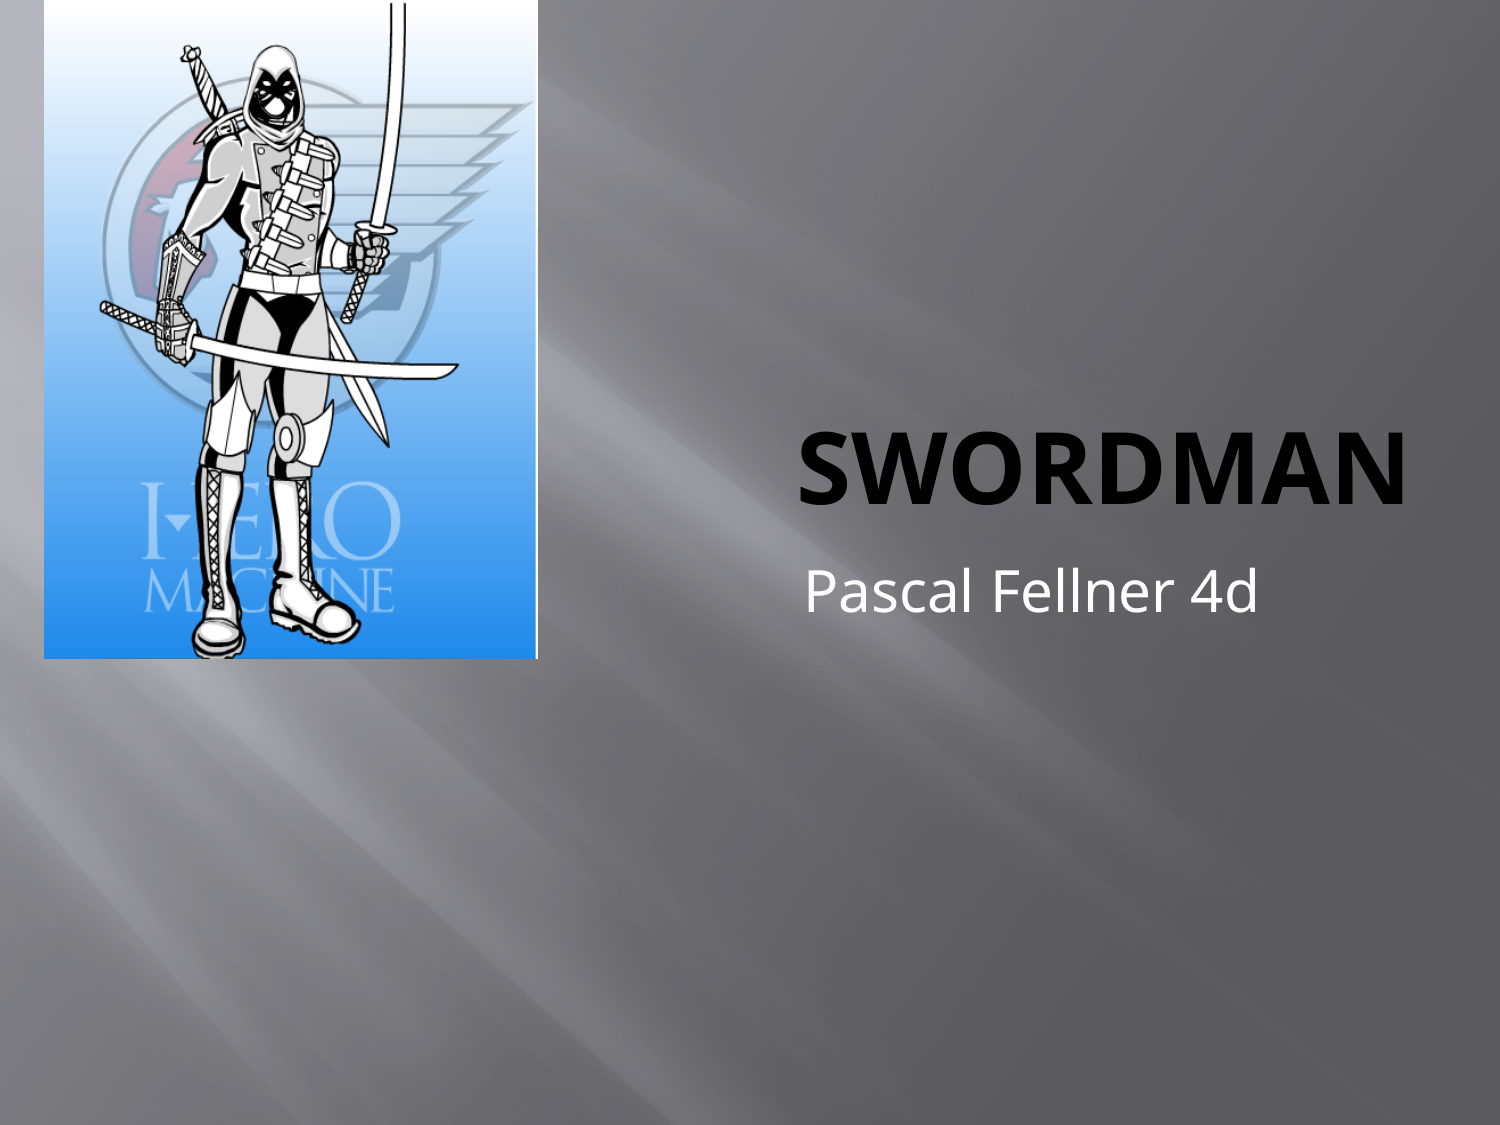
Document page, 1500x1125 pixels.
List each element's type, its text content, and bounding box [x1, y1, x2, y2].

title Swordman [581, 224, 1420, 525]
subtitle Pascal Fellner 4d [225, 546, 1275, 834]
picture [44, 0, 538, 659]
